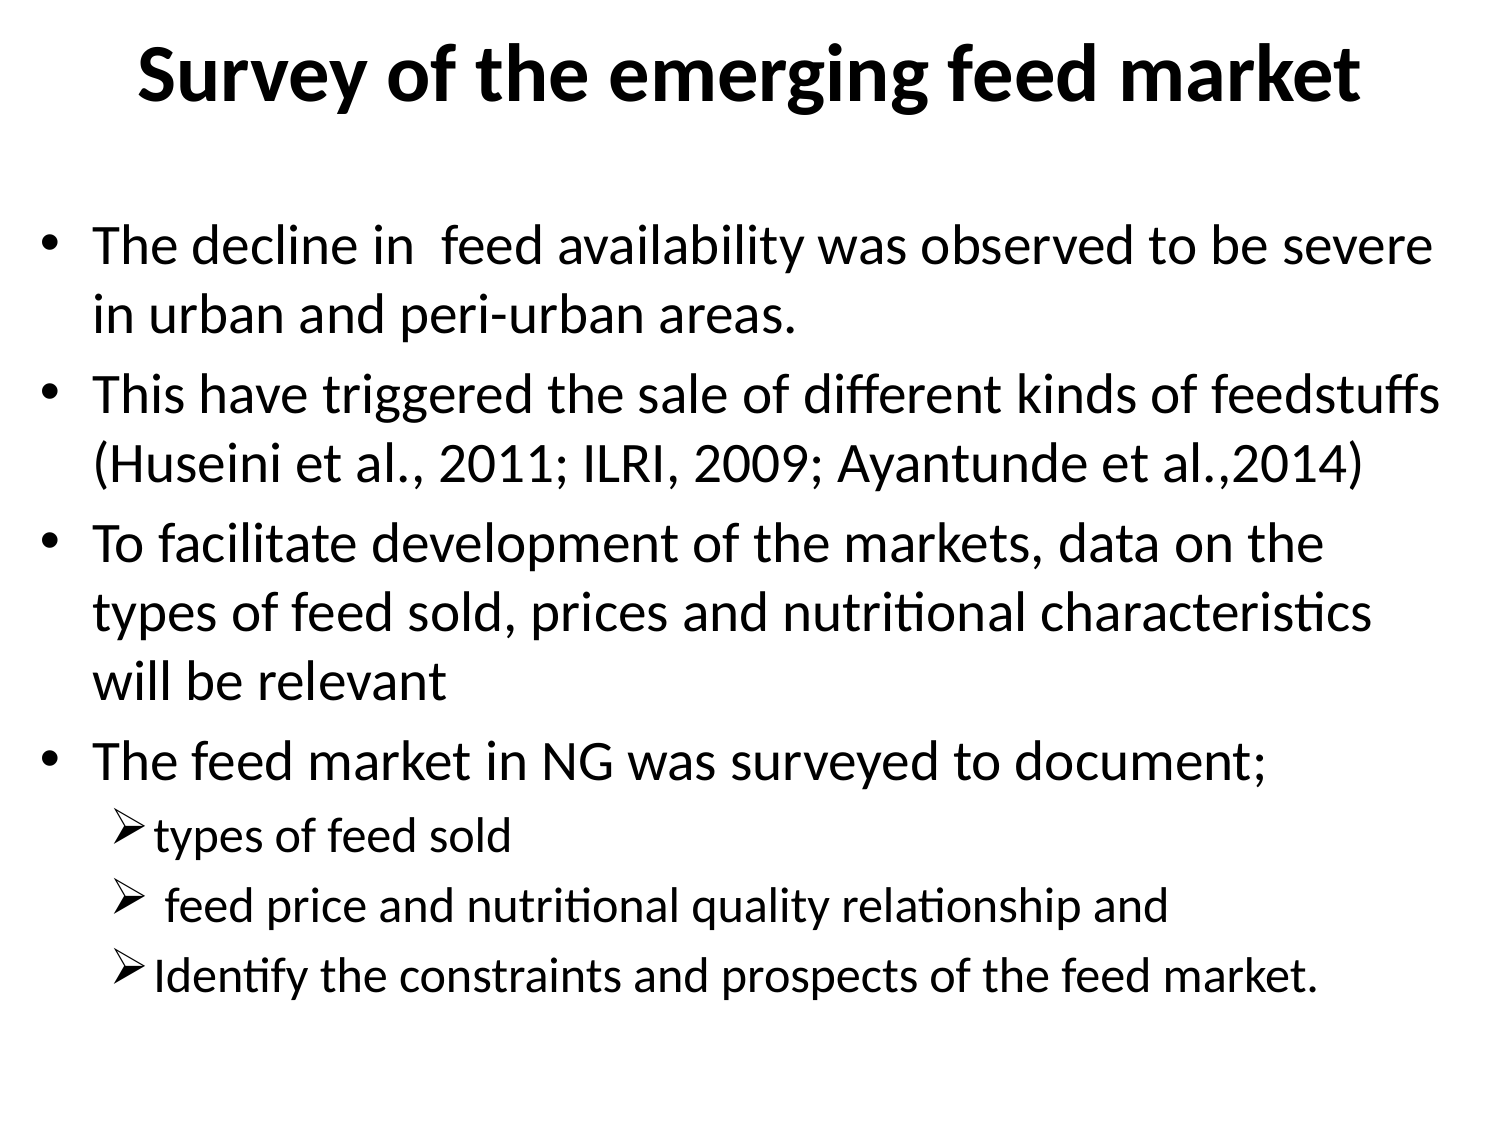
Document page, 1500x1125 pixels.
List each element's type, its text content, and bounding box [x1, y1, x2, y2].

list The decline in feed availability was observed to be severe in urban and peri-urban areas. This have triggered the sale of different kinds of feedstuffs (Huseini et al., 2011; ILRI, 2009; Ayantunde et al.,2014) To facilitate development of the markets, data on the types of feed sold, prices and nutritional characteristics will be relevant The feed market in NG was surveyed to document; types of feed sold feed price and nutritional quality relationship and Identify the constraints and prospects of the feed market. [24, 200, 1463, 1063]
title Survey of the emerging feed market [75, 0, 1425, 138]
